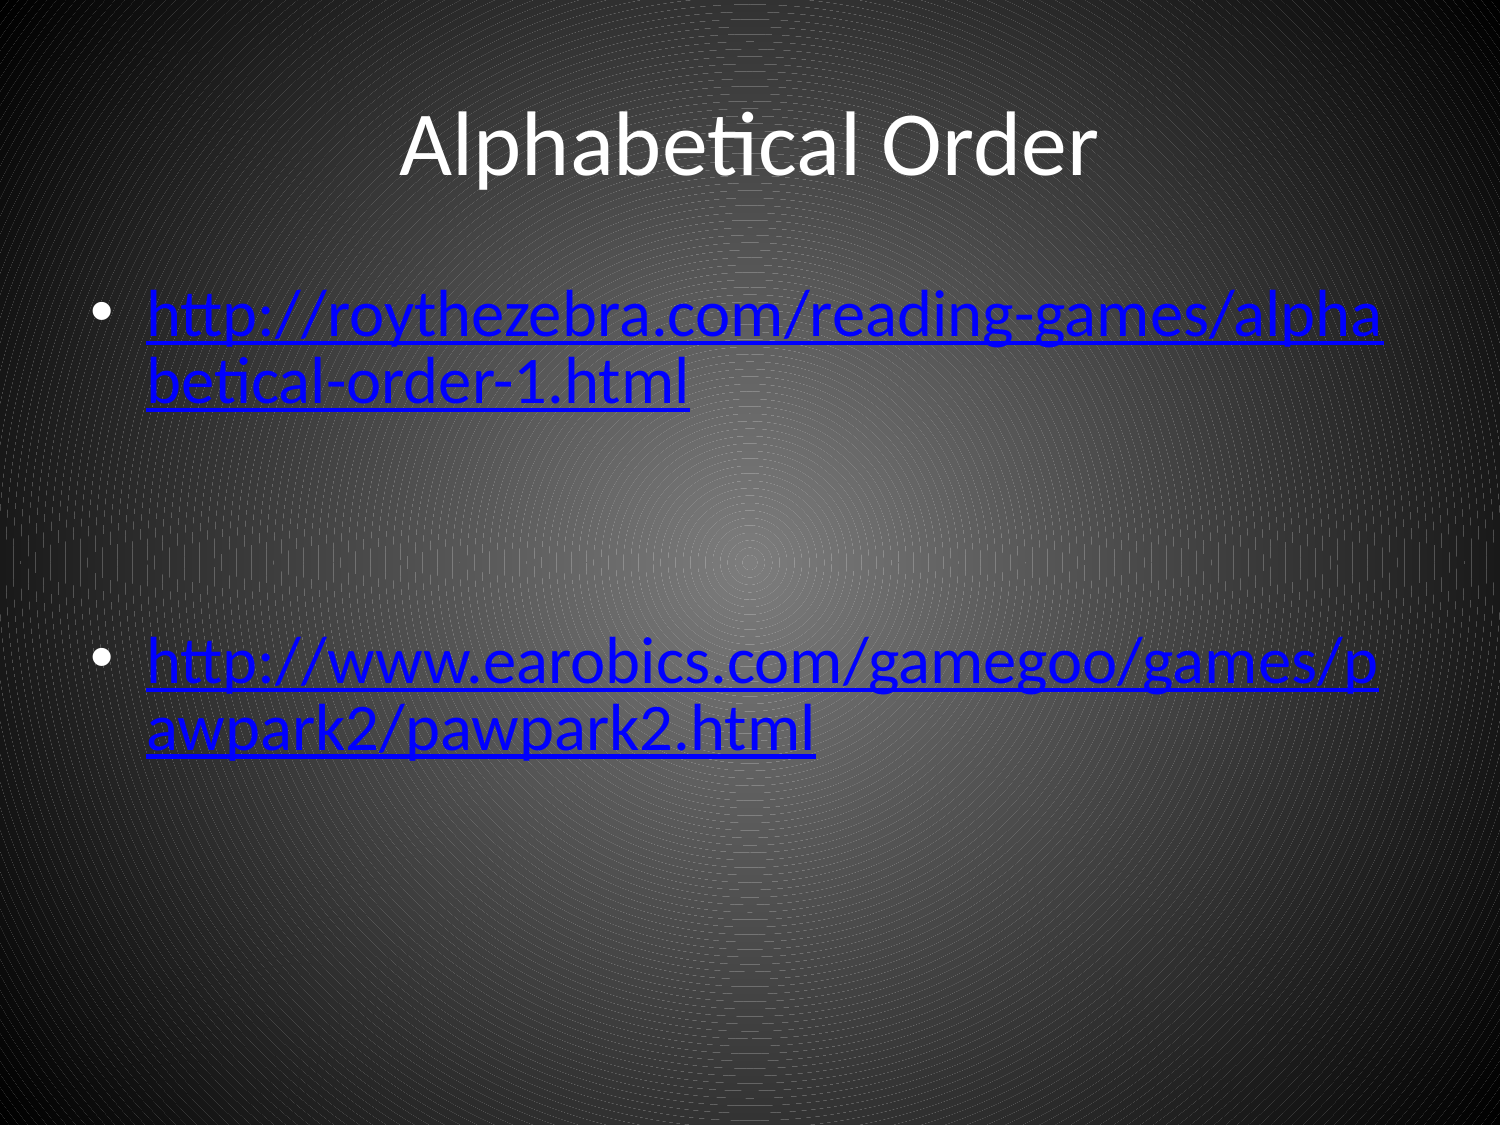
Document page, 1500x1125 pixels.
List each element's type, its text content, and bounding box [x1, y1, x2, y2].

list http://roythezebra.com/reading-games/alphabetical-order-1.html http://www.earobics.com/gamegoo/games/pawpark2/pawpark2.html [75, 262, 1425, 1005]
title Alphabetical Order [75, 45, 1425, 233]
